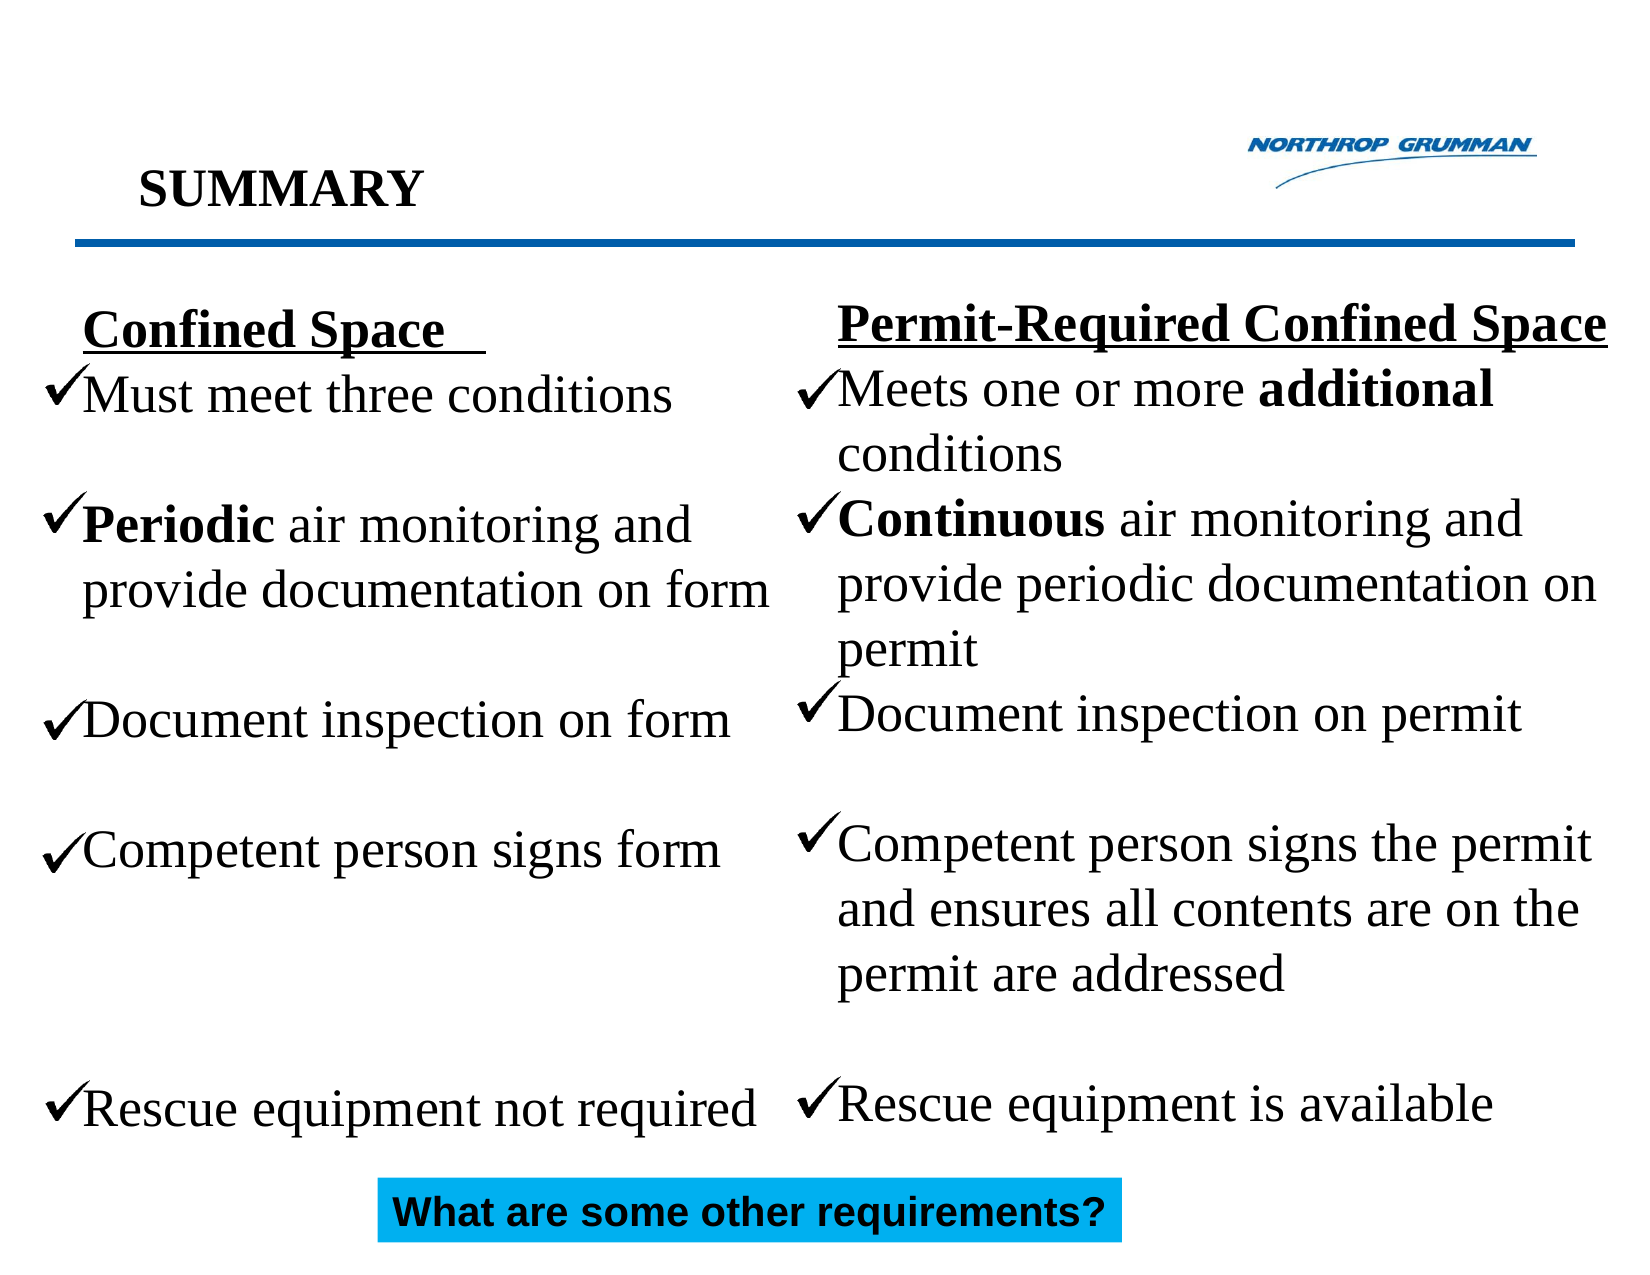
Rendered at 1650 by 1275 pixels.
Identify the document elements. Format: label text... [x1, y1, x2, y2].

picture [45, 362, 90, 405]
picture [796, 490, 841, 533]
picture [42, 697, 88, 740]
picture [42, 490, 88, 533]
title SUMMARY [138, 152, 1512, 218]
text_box What are some other requirements? [377, 1177, 1122, 1243]
picture [796, 366, 841, 409]
list Confined Space Must meet three conditions Periodic air monitoring and provide documentation on form Document inspection on form Competent person signs form Rescue equipment not required [82, 293, 801, 1275]
picture [45, 1079, 90, 1122]
picture [1247, 136, 1537, 189]
picture [796, 679, 841, 722]
picture [796, 810, 841, 853]
picture [41, 830, 87, 873]
list Permit-Required Confined Space Meets one or more additional conditions Continuous air monitoring and provide periodic documentation on permit Document inspection on permit Competent person signs the permit and ensures all contents are on the permit are addressed Rescue equipment is available [837, 287, 1625, 1207]
picture [796, 1075, 841, 1118]
